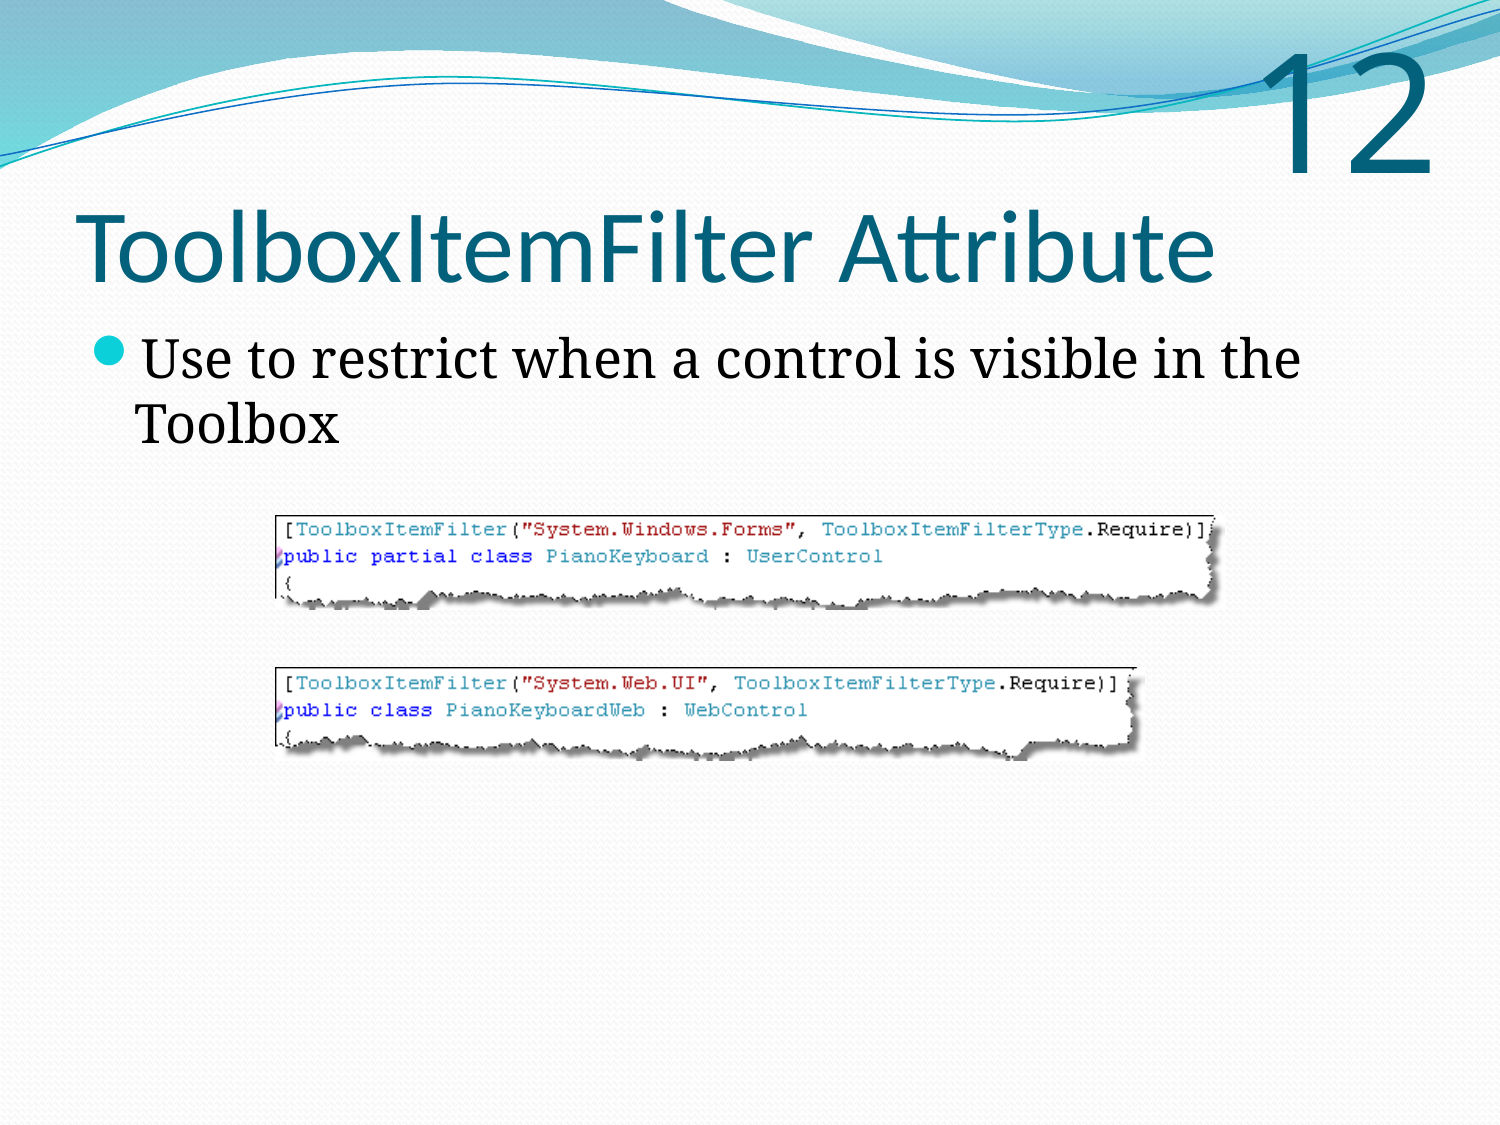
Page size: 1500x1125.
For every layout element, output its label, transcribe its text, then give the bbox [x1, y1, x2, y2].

picture [275, 667, 1145, 761]
picture [275, 515, 1225, 610]
text_box 12 [1233, 0, 1454, 215]
list Use to restrict when a control is visible in the Toolbox [75, 317, 1425, 1038]
title ToolboxItemFilter Attribute [75, 115, 1425, 303]
